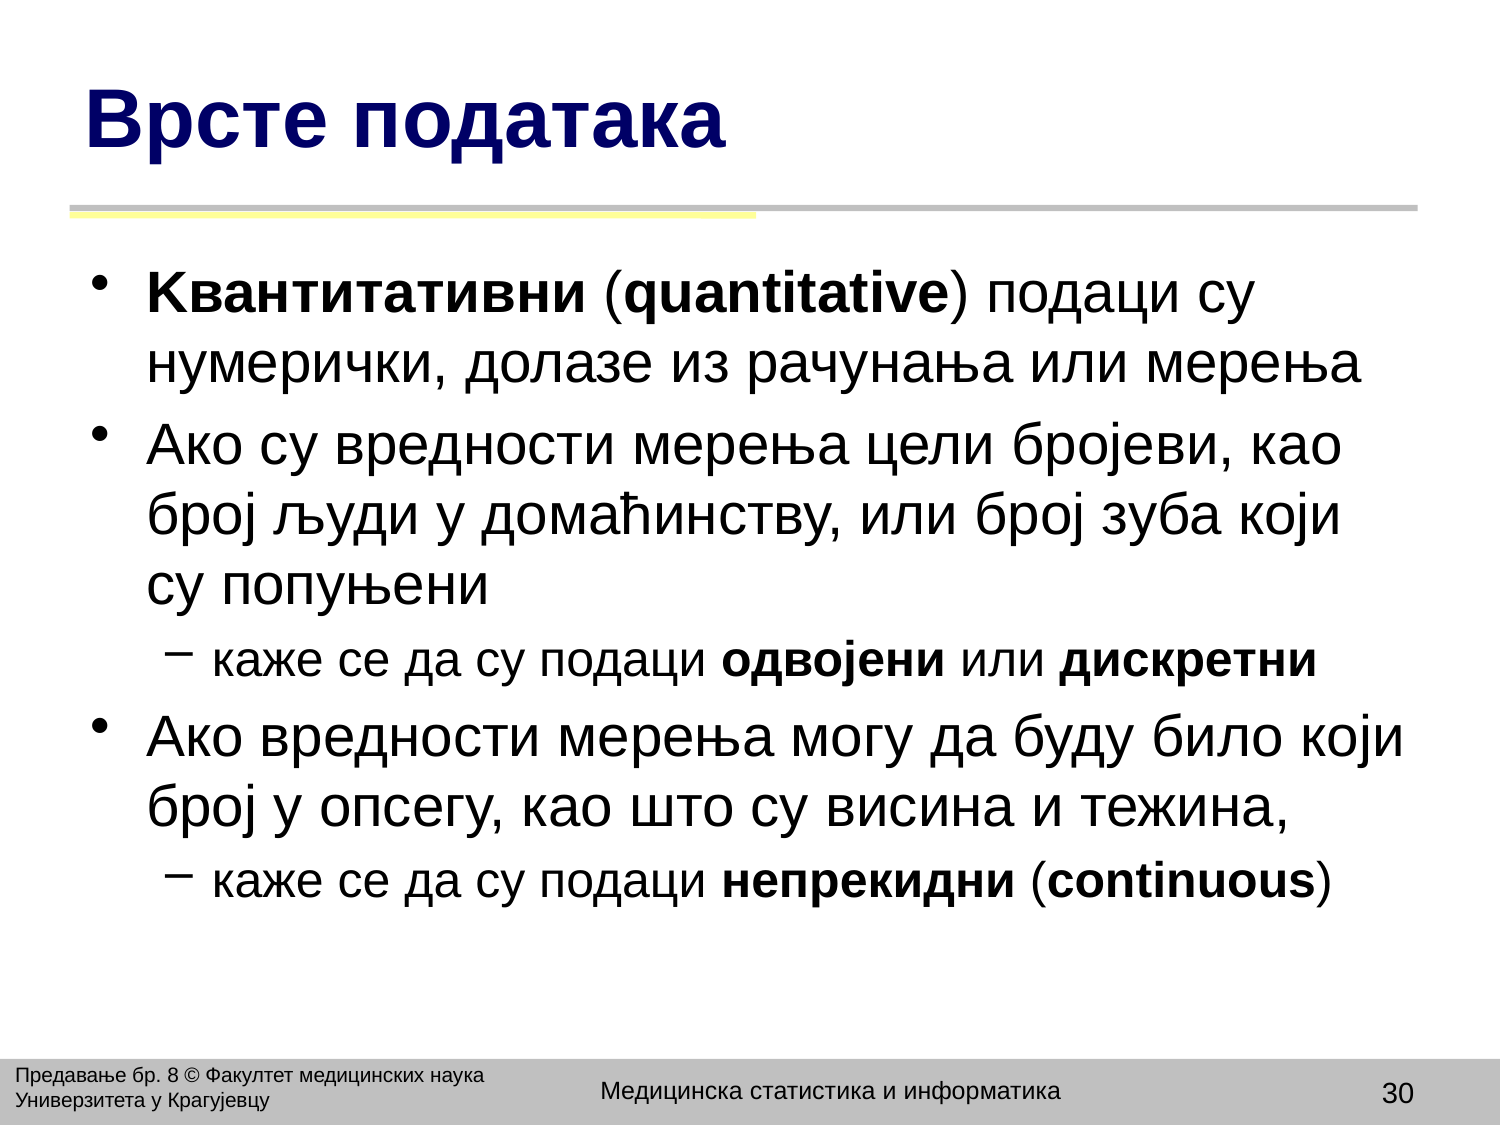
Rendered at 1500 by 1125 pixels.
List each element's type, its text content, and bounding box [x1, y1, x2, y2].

slide_number Предавање бр. 8 © Факултет медицинских наука Универзитета у Крагујевцу [0, 1053, 614, 1108]
list Kвантитативни (quantitative) подаци су нумерички, долазе из рачунања или мерења Aко су вредности мерења цели бројеви, као број људи у домаћинству, или број зуба који су попуњени каже се да су подаци одвојени или дискретни Aко вредности мерења могу да буду било који број у опсегу, као што су висина и тежина, каже се да су подаци непрекидни (continuous) [74, 246, 1426, 1023]
footer Медицинска статистика и информатика [512, 1066, 1151, 1125]
title Врсте података [69, 19, 1426, 208]
slide_number 30 [1164, 1066, 1430, 1125]
